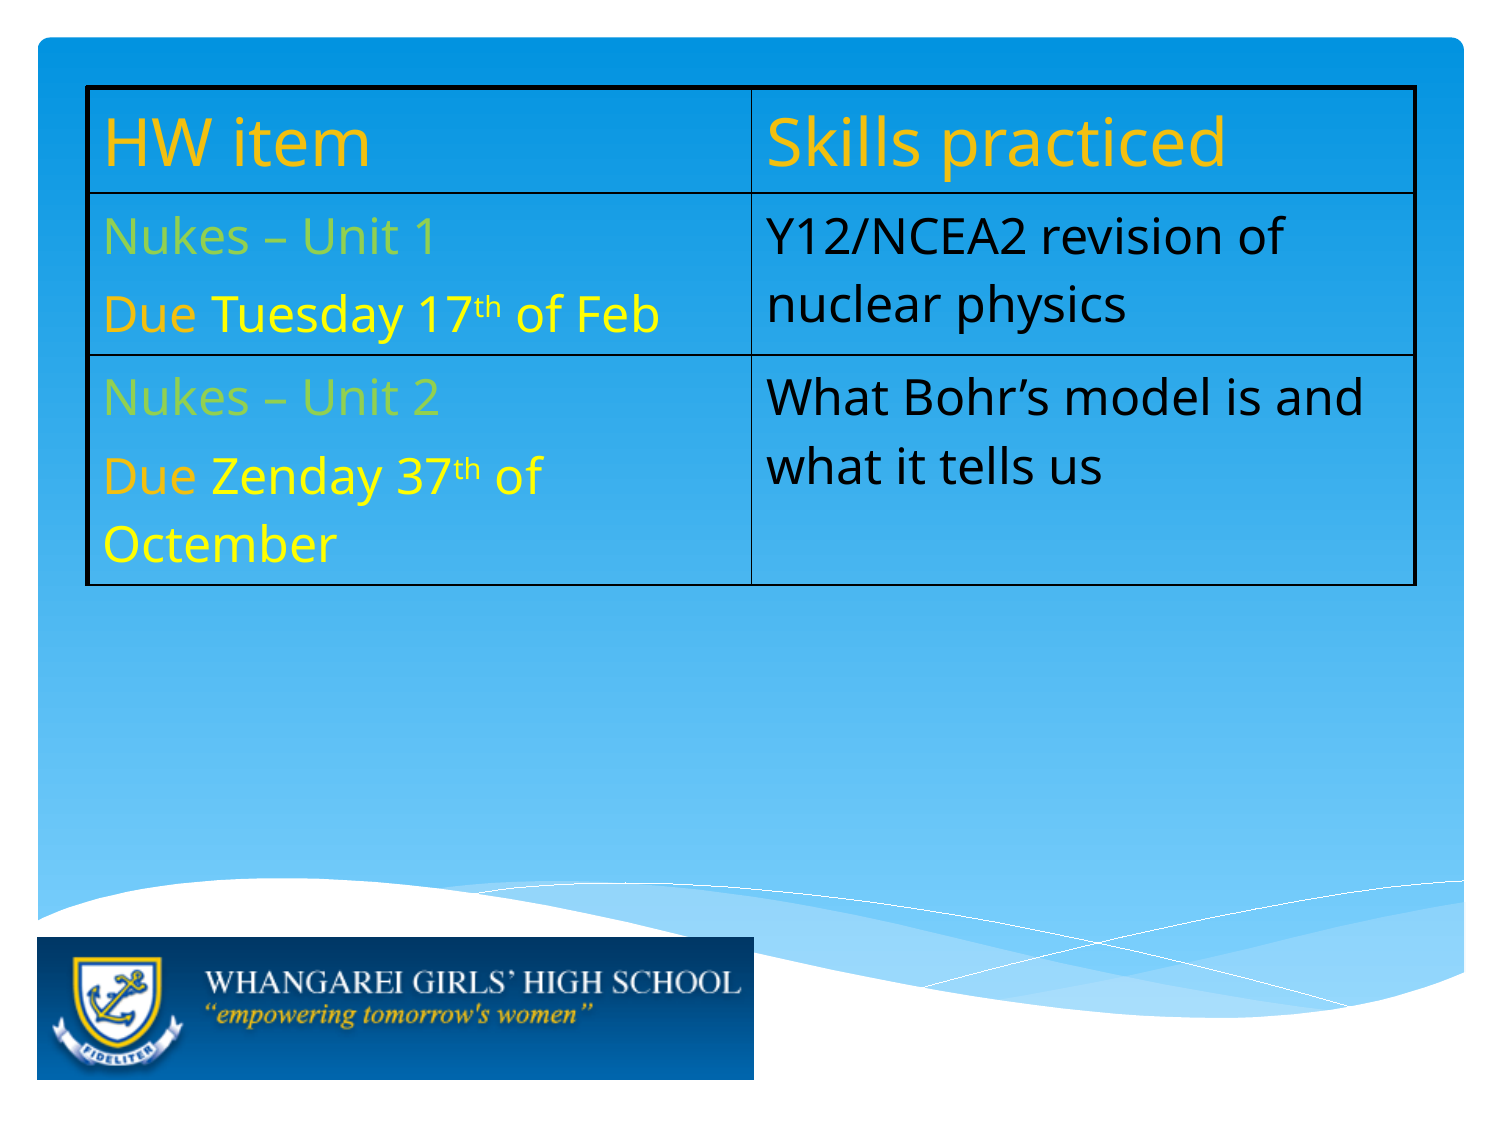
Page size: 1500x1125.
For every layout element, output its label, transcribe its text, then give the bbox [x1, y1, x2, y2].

table_cell What Bohr’s model is and what it tells us [752, 356, 1413, 584]
picture [37, 937, 754, 1080]
table_header HW item [90, 90, 751, 192]
table_cell Y12/NCEA2 revision of nuclear physics [752, 194, 1413, 354]
table_header Skills practiced [752, 90, 1413, 192]
table_cell Nukes – Unit 1 Due Tuesday 17th of Feb [90, 194, 751, 354]
table_cell Nukes – Unit 2 Due Zenday 37th of Octember [90, 356, 751, 584]
